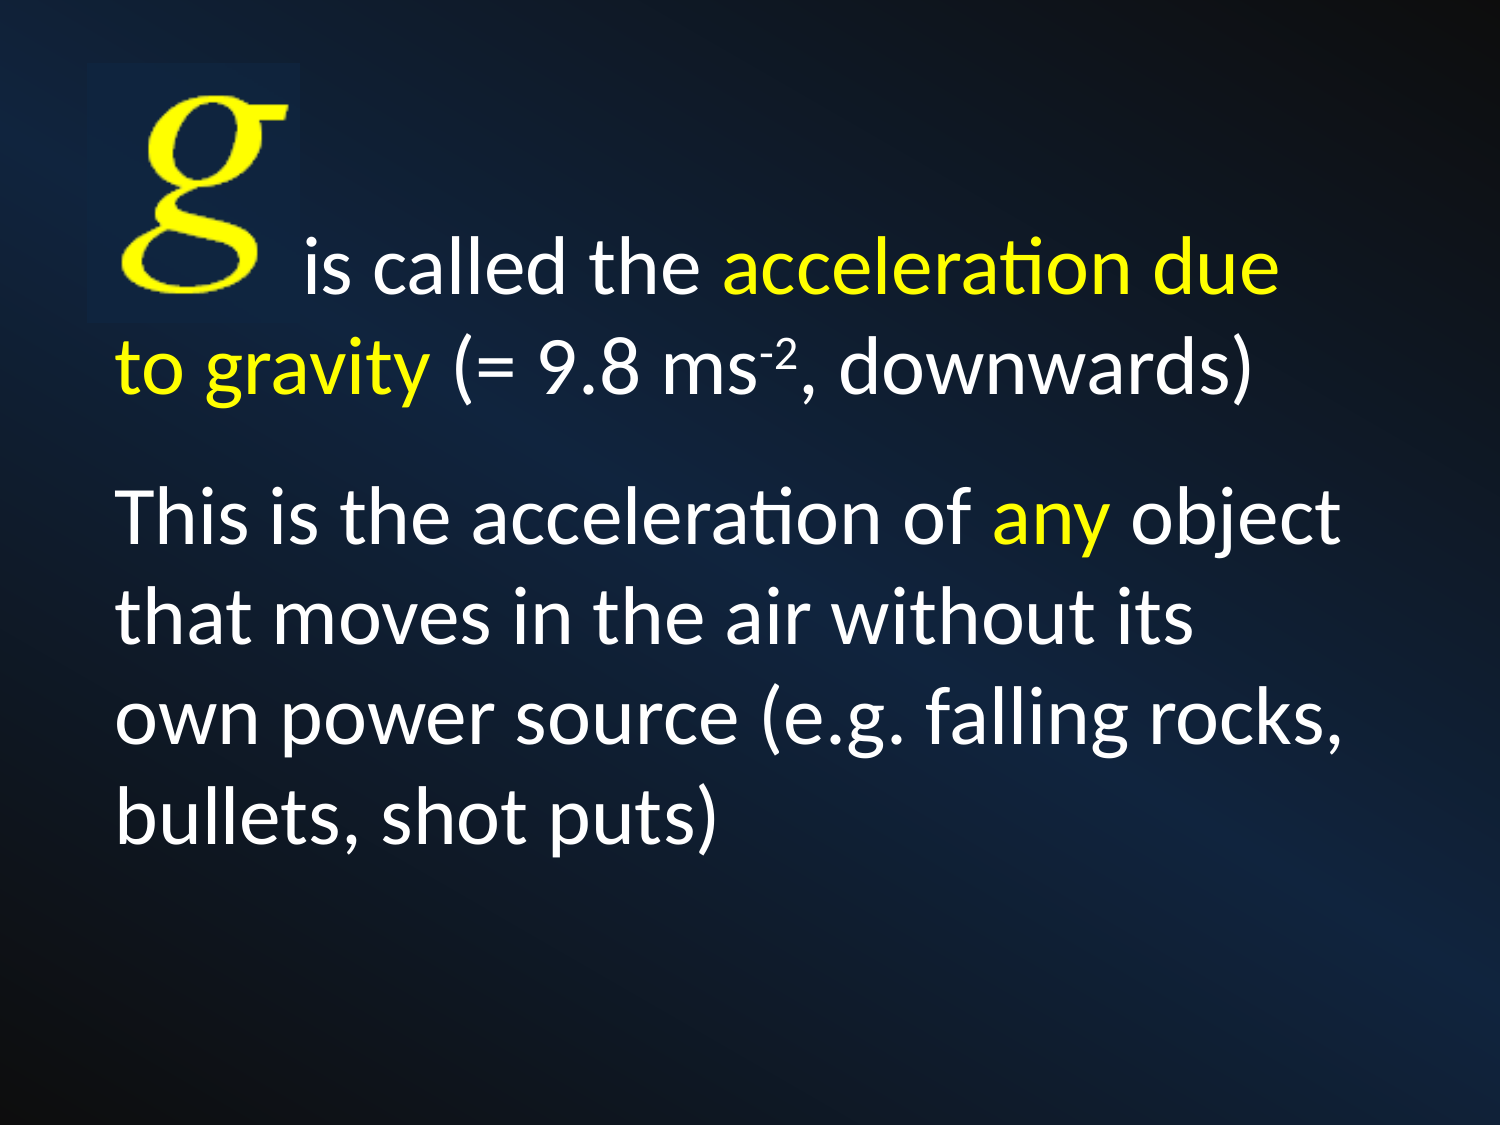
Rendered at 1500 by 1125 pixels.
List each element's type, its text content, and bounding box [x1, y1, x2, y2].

picture [87, 63, 301, 324]
text_box is called the acceleration due to gravity (= 9.8 ms-2, downwards) This is the acceleration of any object that moves in the air without its own power source (e.g. falling rocks, bullets, shot puts) [99, 203, 1375, 869]
